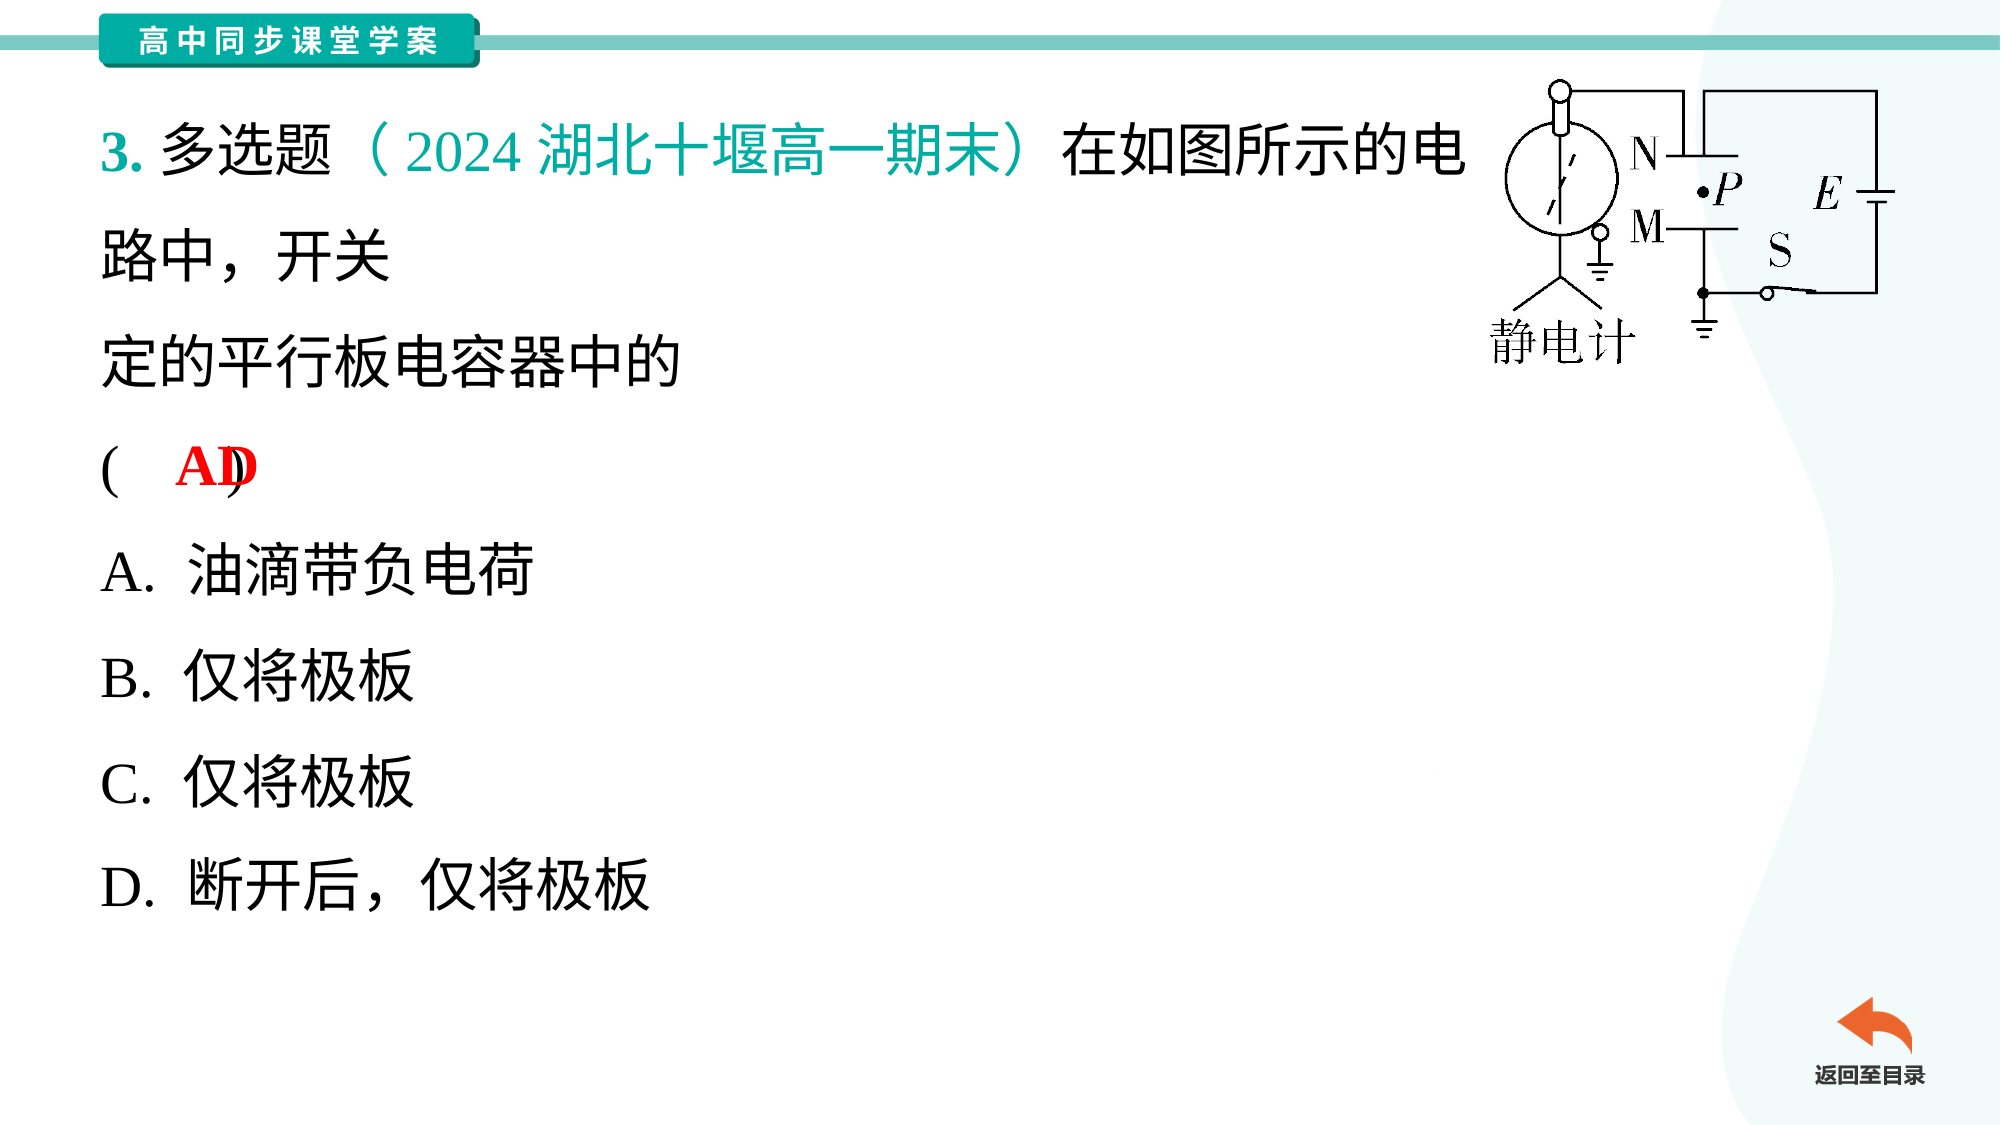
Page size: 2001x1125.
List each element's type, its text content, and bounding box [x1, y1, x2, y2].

text_box AD [154, 393, 281, 487]
picture [0, 0, 2000, 1125]
